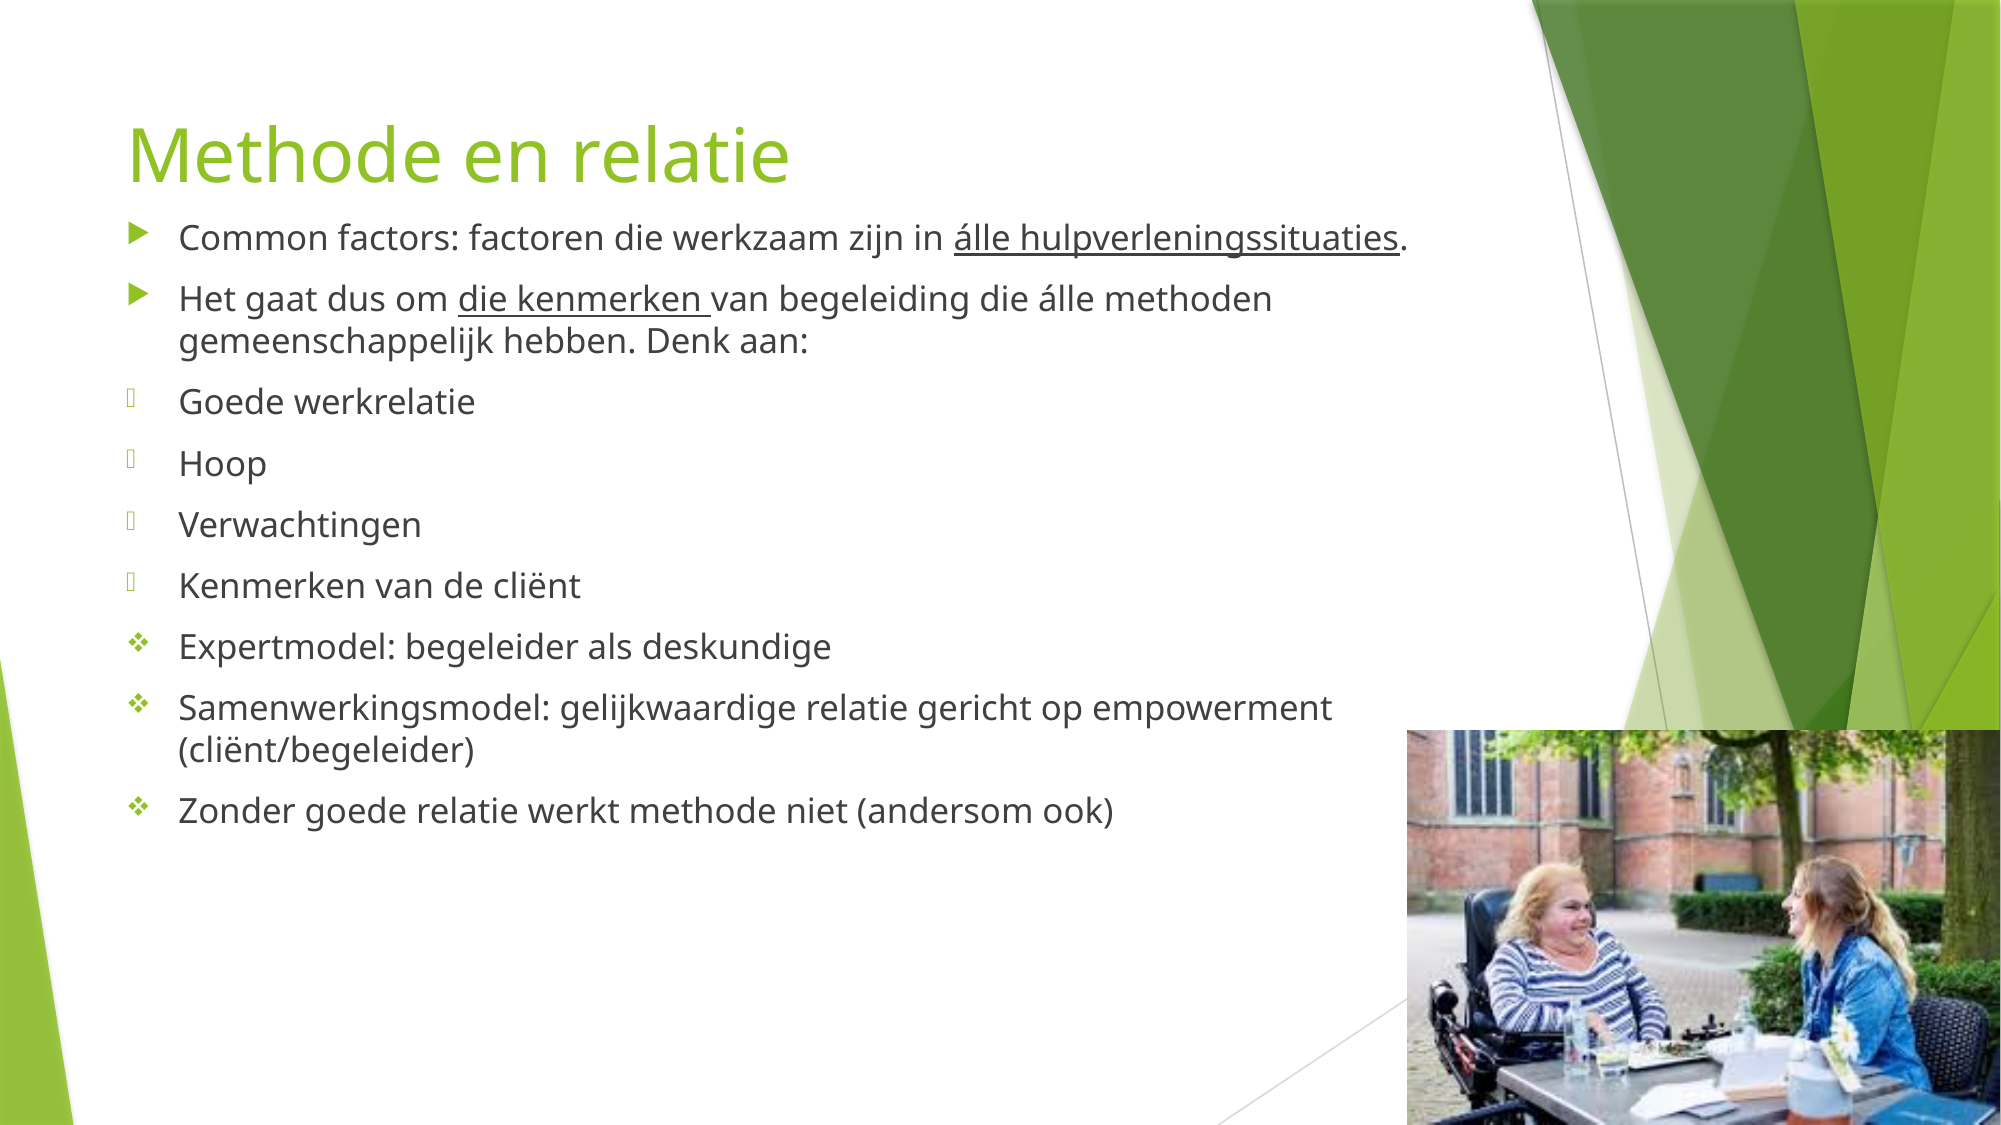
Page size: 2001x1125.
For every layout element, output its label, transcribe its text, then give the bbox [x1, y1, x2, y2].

title Methode en relatie [111, 99, 1522, 208]
list Common factors: factoren die werkzaam zijn in álle hulpverleningssituaties. Het gaat dus om die kenmerken van begeleiding die álle methoden gemeenschappelijk hebben. Denk aan: Goede werkrelatie Hoop Verwachtingen Kenmerken van de cliënt Expertmodel: begeleider als deskundige Samenwerkingsmodel: gelijkwaardige relatie gericht op empowerment (cliënt/begeleider) Zonder goede relatie werkt methode niet (andersom ook) [111, 208, 1522, 845]
picture [1406, 730, 2000, 1125]
